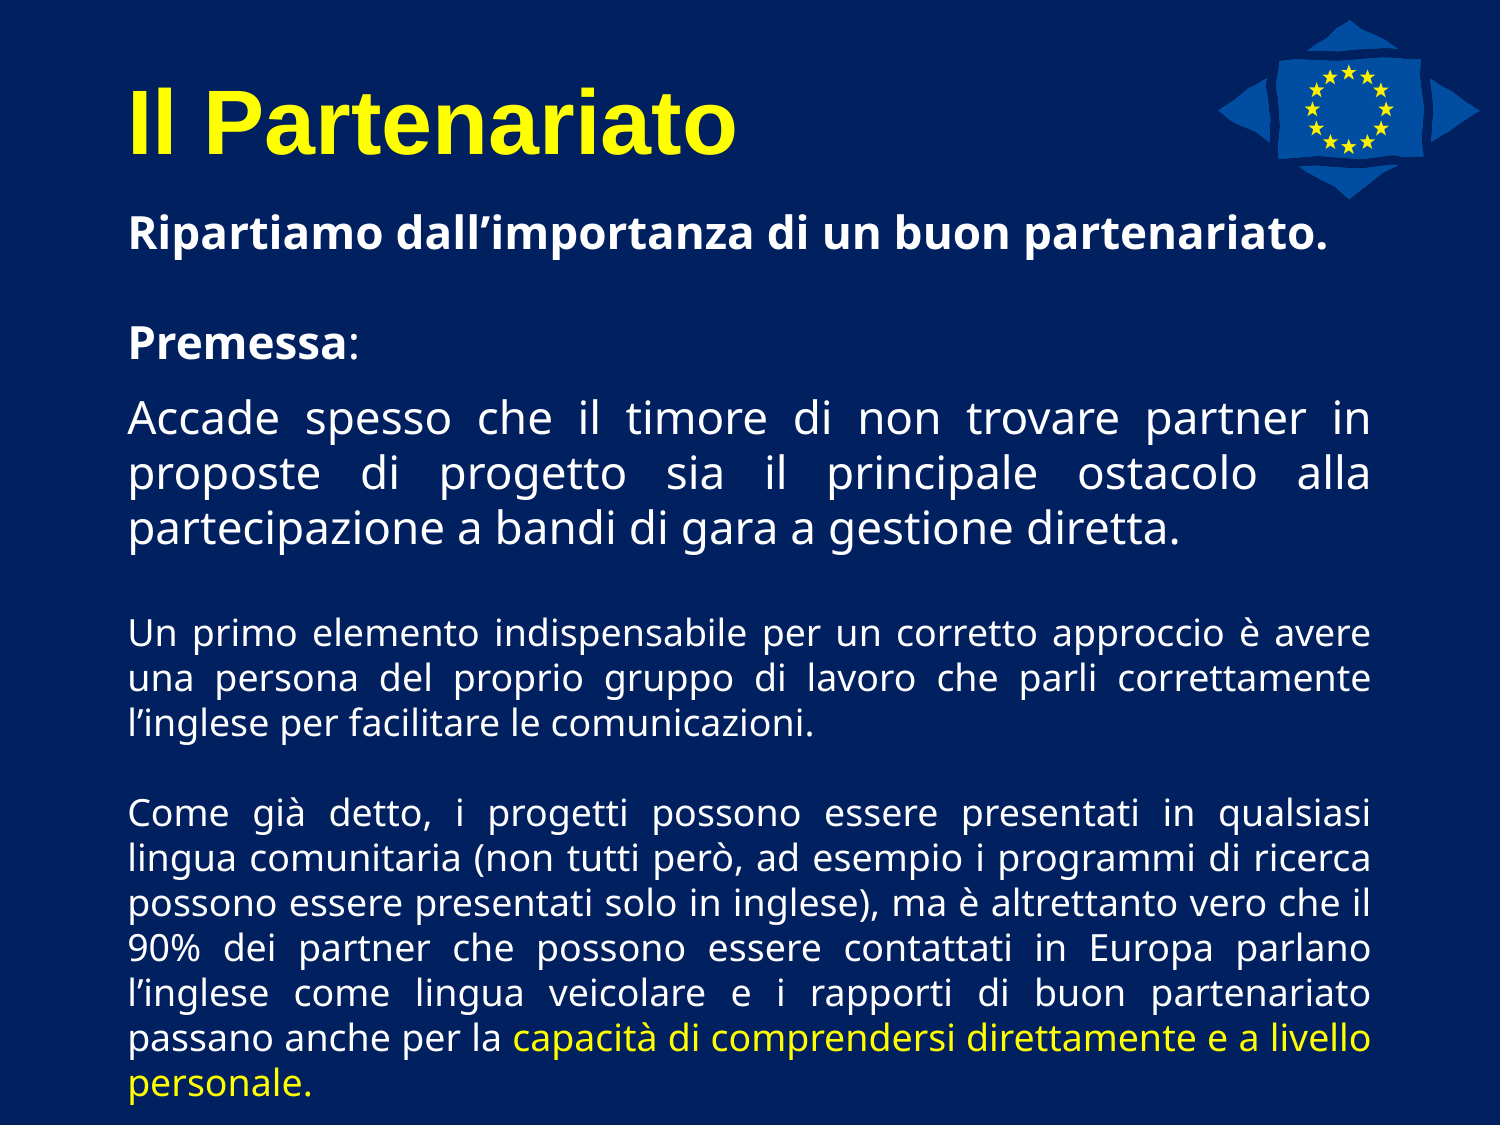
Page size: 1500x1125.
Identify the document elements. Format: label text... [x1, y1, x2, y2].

text_box Ripartiamo dall’importanza di un buon partenariato. Premessa: Accade spesso che il timore di non trovare partner in proposte di progetto sia il principale ostacolo alla partecipazione a bandi di gara a gestione diretta. Un primo elemento indispensabile per un corretto approccio è avere una persona del proprio gruppo di lavoro che parli correttamente l’inglese per facilitare le comunicazioni. Come già detto, i progetti possono essere presentati in qualsiasi lingua comunitaria (non tutti però, ad esempio i programmi di ricerca possono essere presentati solo in inglese), ma è altrettanto vero che il 90% dei partner che possono essere contattati in Europa parlano l’inglese come lingua veicolare e i rapporti di buon partenariato passano anche per la capacità di comprendersi direttamente e a livello personale. [112, 196, 1388, 1111]
picture [1214, 17, 1484, 203]
text_box Il Partenariato [112, 55, 1162, 180]
